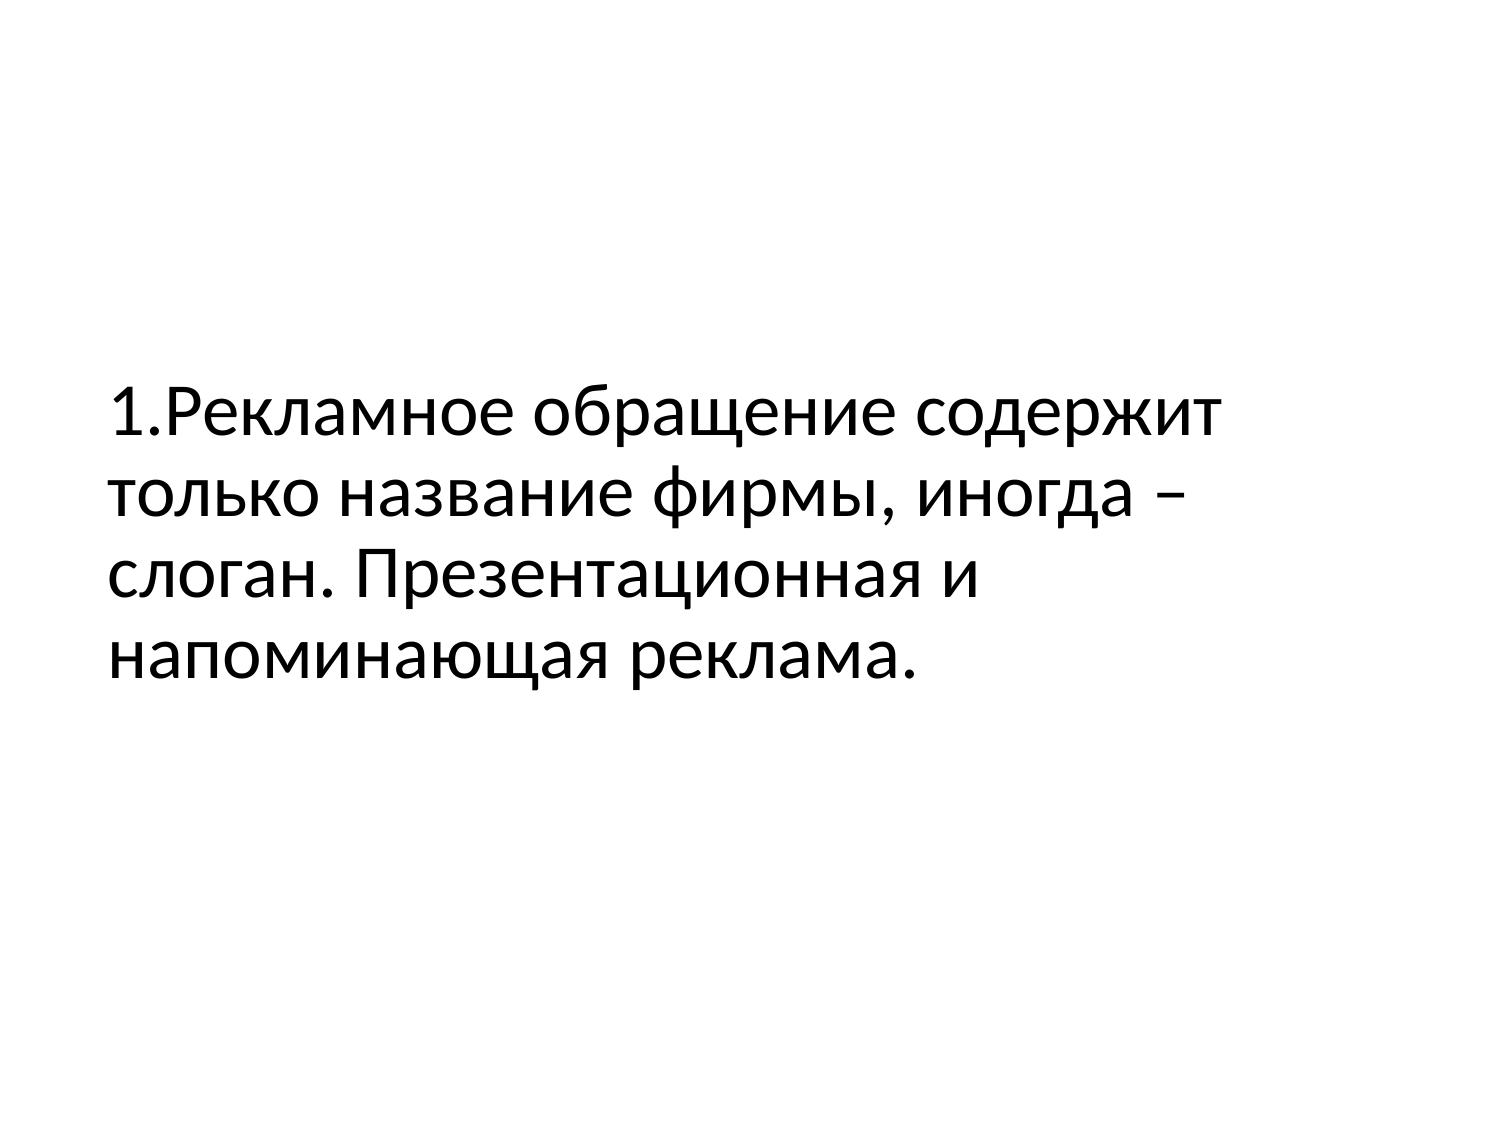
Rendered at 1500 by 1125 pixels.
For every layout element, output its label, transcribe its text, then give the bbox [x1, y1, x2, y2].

list 1.Рекламное обращение содержит только название фирмы, иногда – слоган. Презентационная и напоминающая реклама. [75, 160, 1425, 1079]
